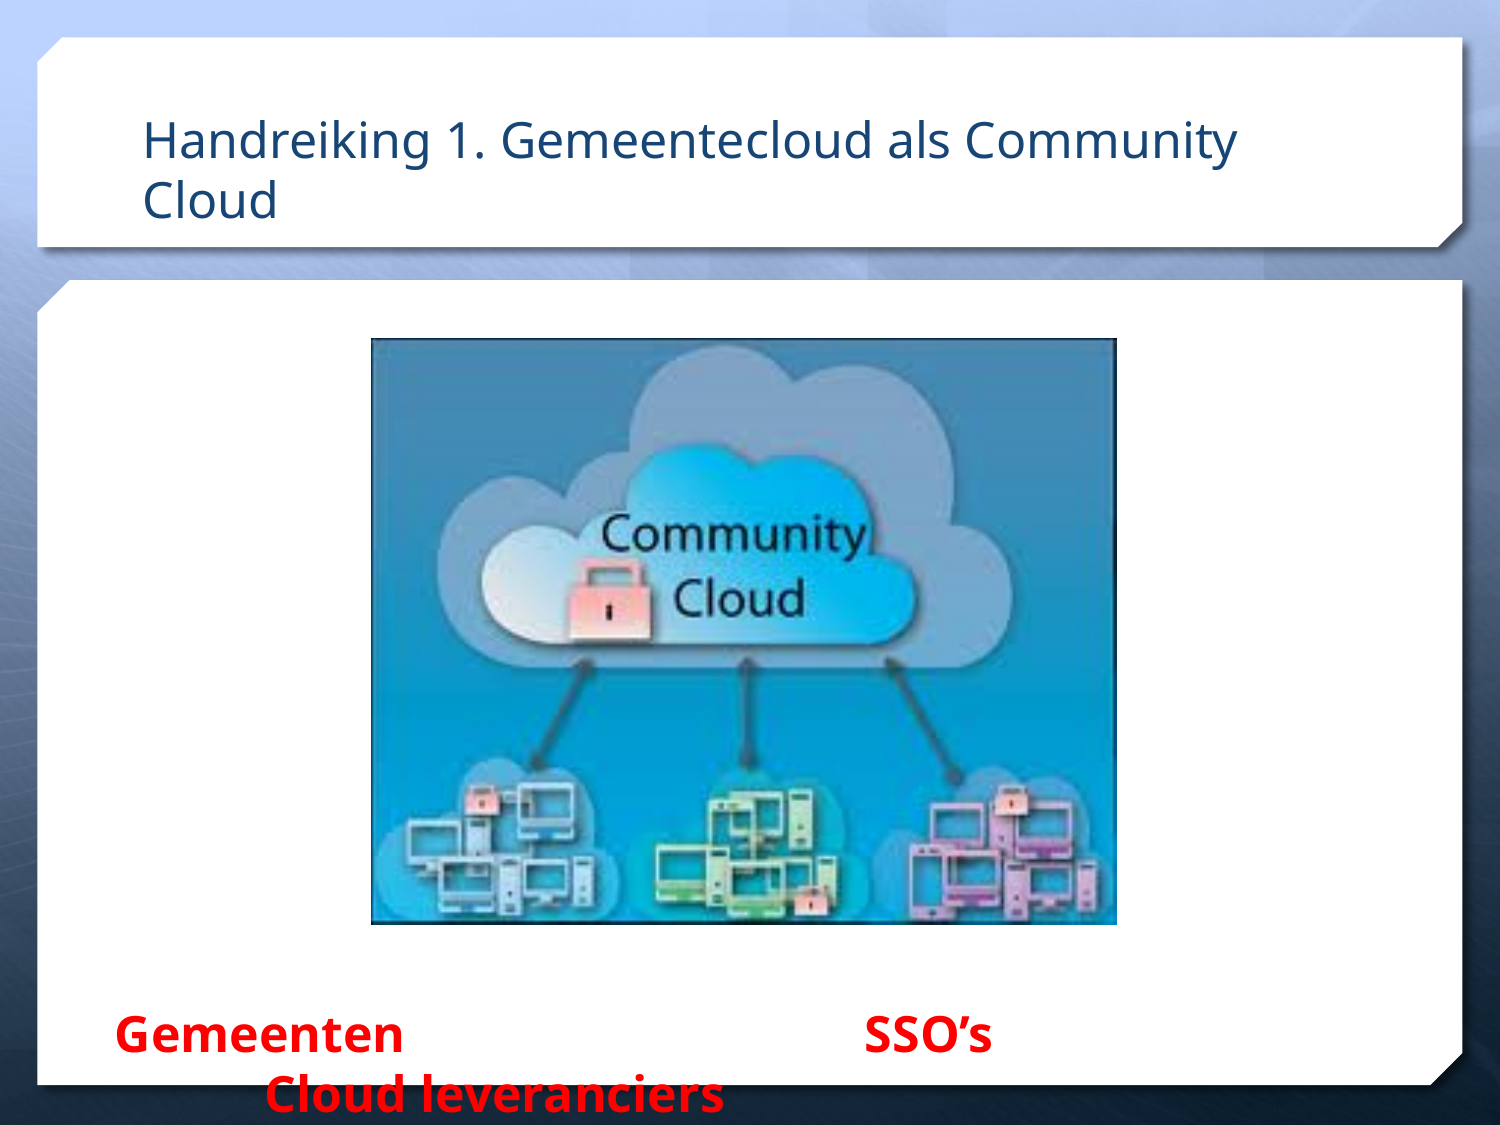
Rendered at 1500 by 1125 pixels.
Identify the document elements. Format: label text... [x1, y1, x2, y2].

title Handreiking 1. Gemeentecloud als Community Cloud [127, 48, 1372, 236]
picture [371, 338, 1117, 926]
text_box Gemeenten SSO’s Cloud leveranciers [100, 994, 1459, 1125]
picture [611, 919, 634, 926]
